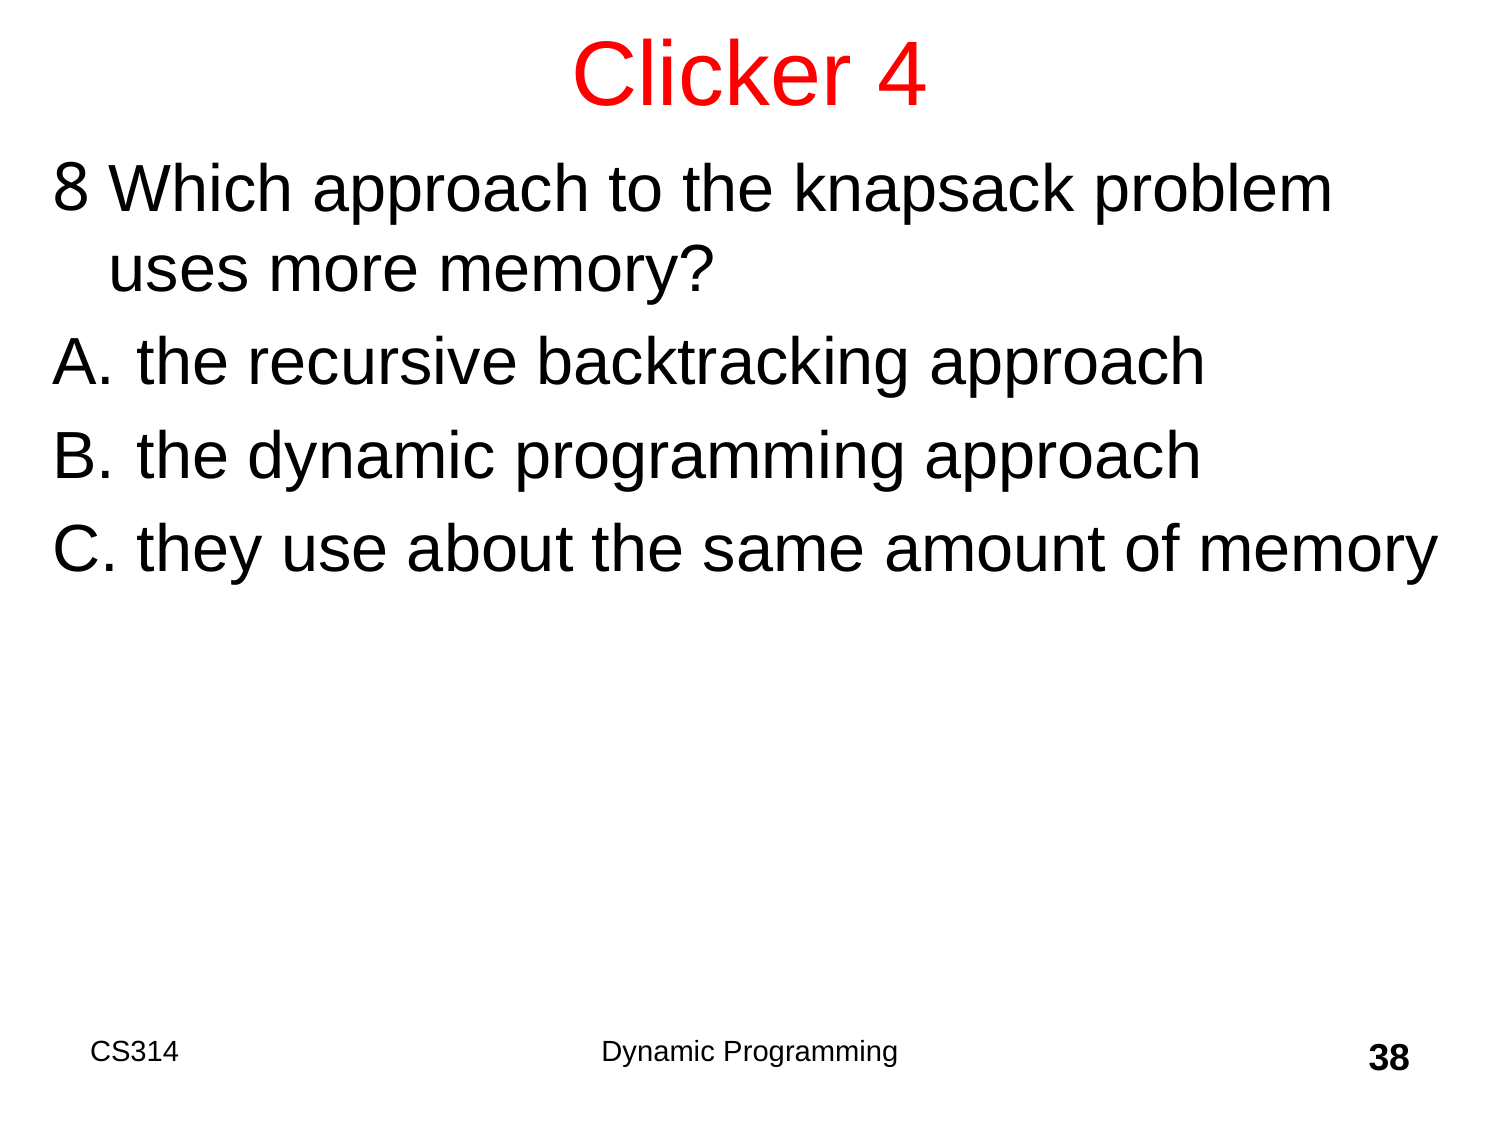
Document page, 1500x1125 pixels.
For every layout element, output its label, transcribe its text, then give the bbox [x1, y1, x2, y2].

list Which approach to the knapsack problem uses more memory? the recursive backtracking approach the dynamic programming approach they use about the same amount of memory [37, 137, 1463, 1038]
slide_number 38 [1112, 1024, 1426, 1101]
footer Dynamic Programming [462, 1024, 1038, 1101]
slide_number CS314 [74, 1024, 451, 1101]
title Clicker 4 [112, 0, 1388, 137]
